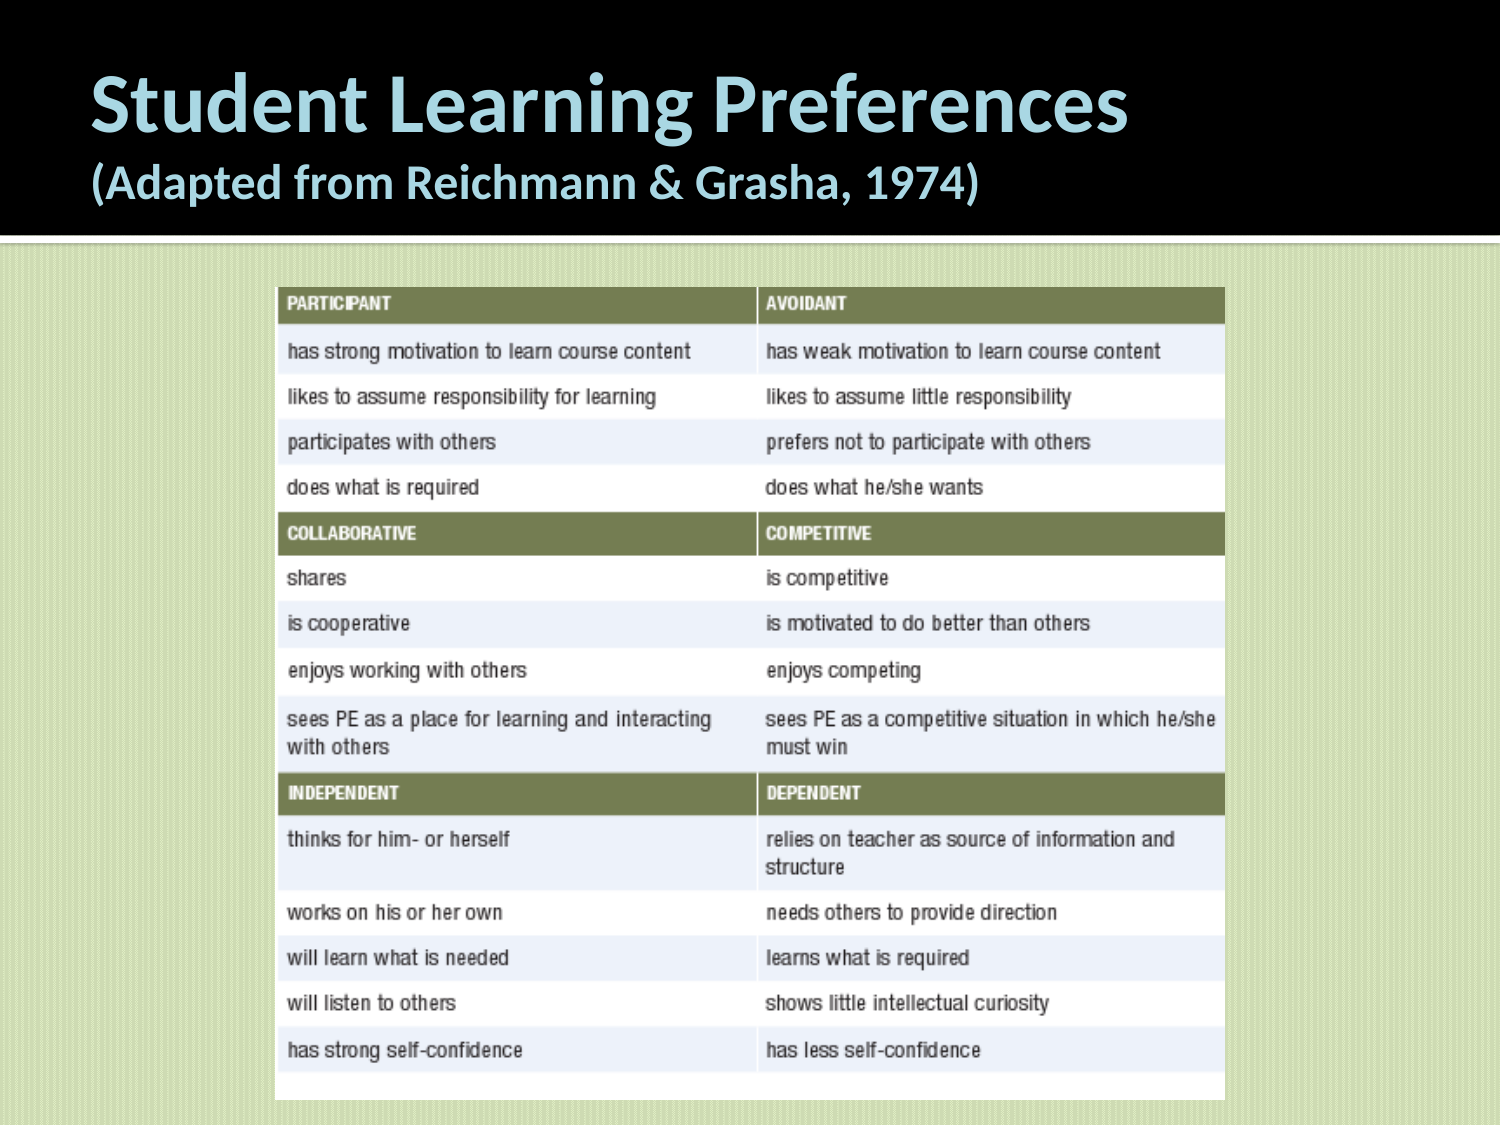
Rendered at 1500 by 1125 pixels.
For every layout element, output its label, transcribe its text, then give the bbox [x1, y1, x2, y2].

picture [274, 287, 1226, 1100]
title Student Learning Preferences (Adapted from Reichmann & Grasha, 1974) [75, 25, 1425, 231]
